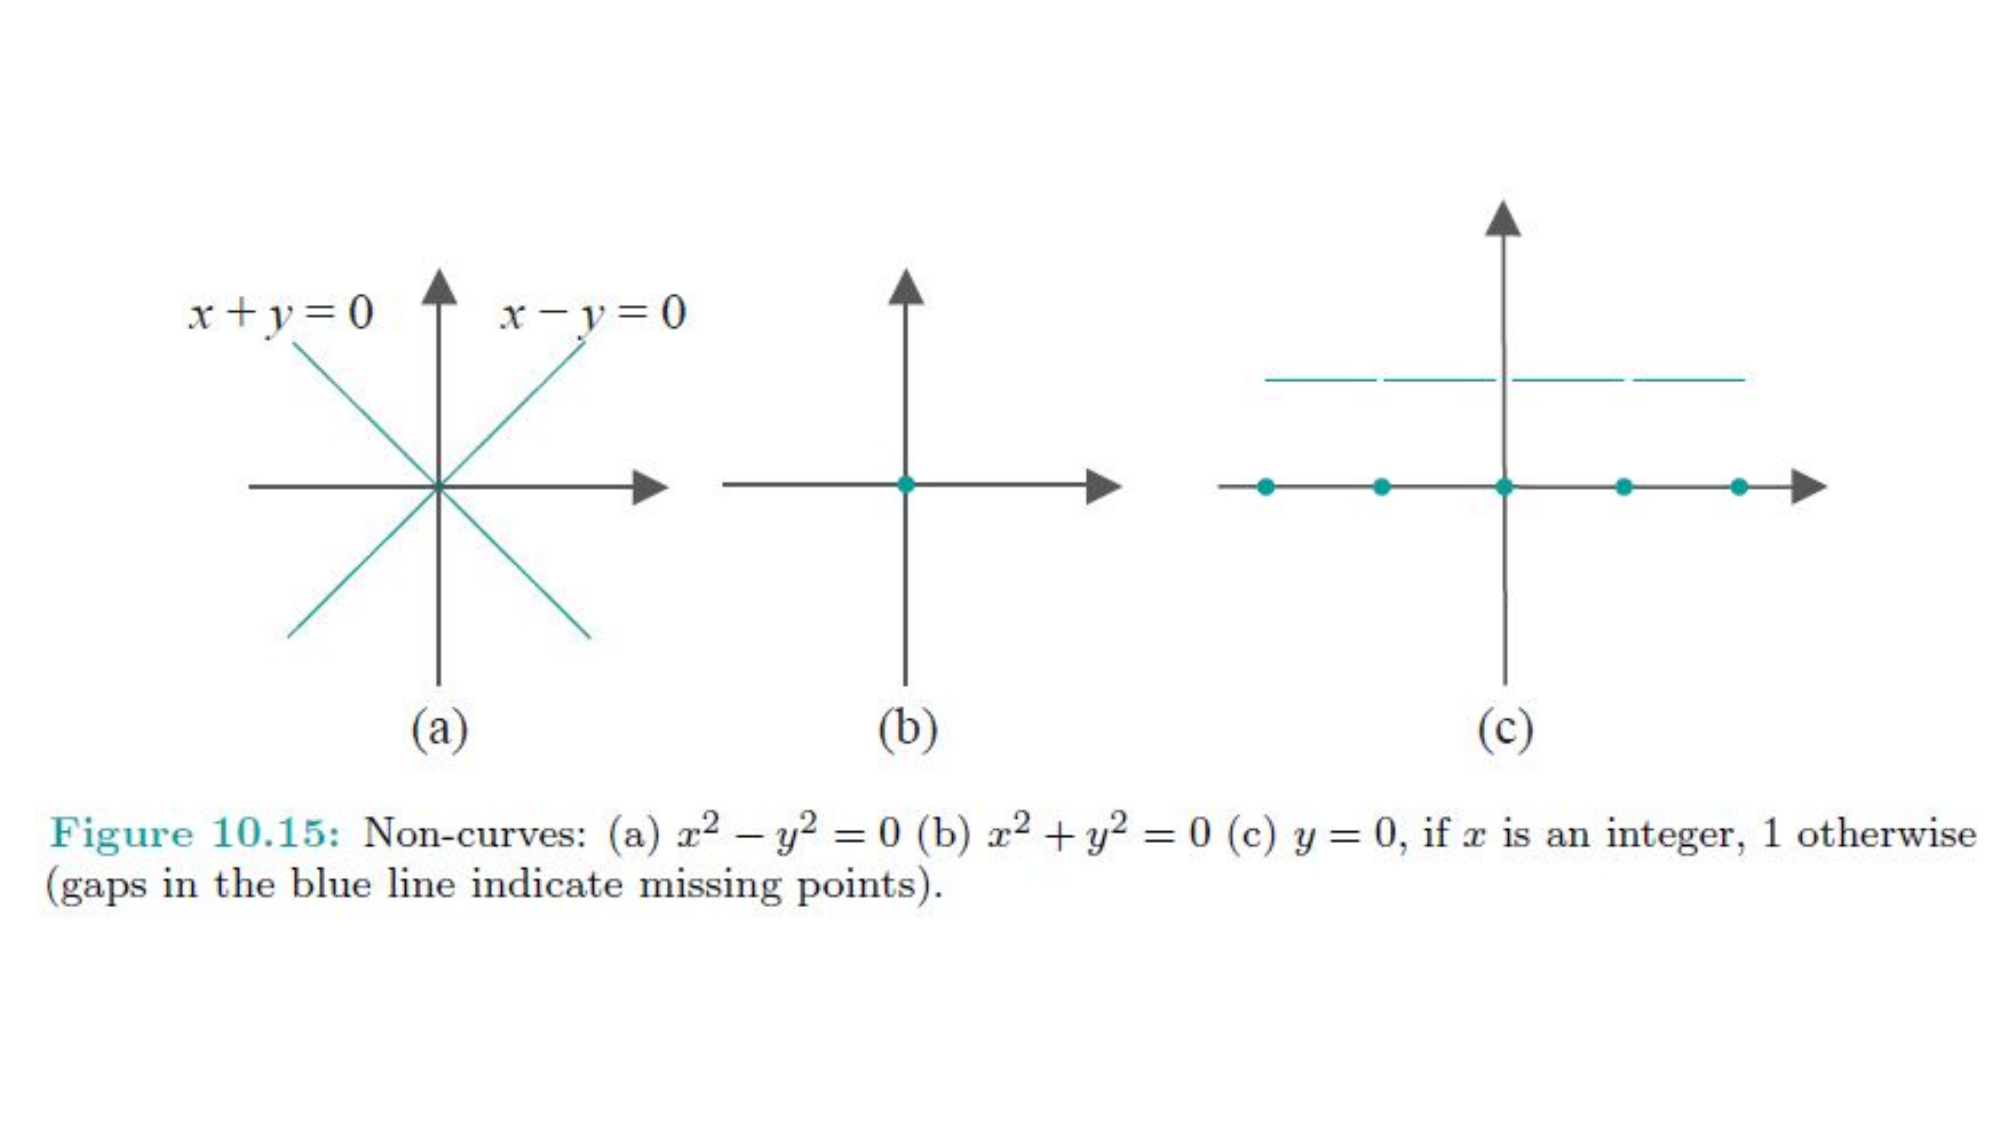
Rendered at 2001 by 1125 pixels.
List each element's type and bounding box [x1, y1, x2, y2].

picture [0, 185, 2000, 939]
